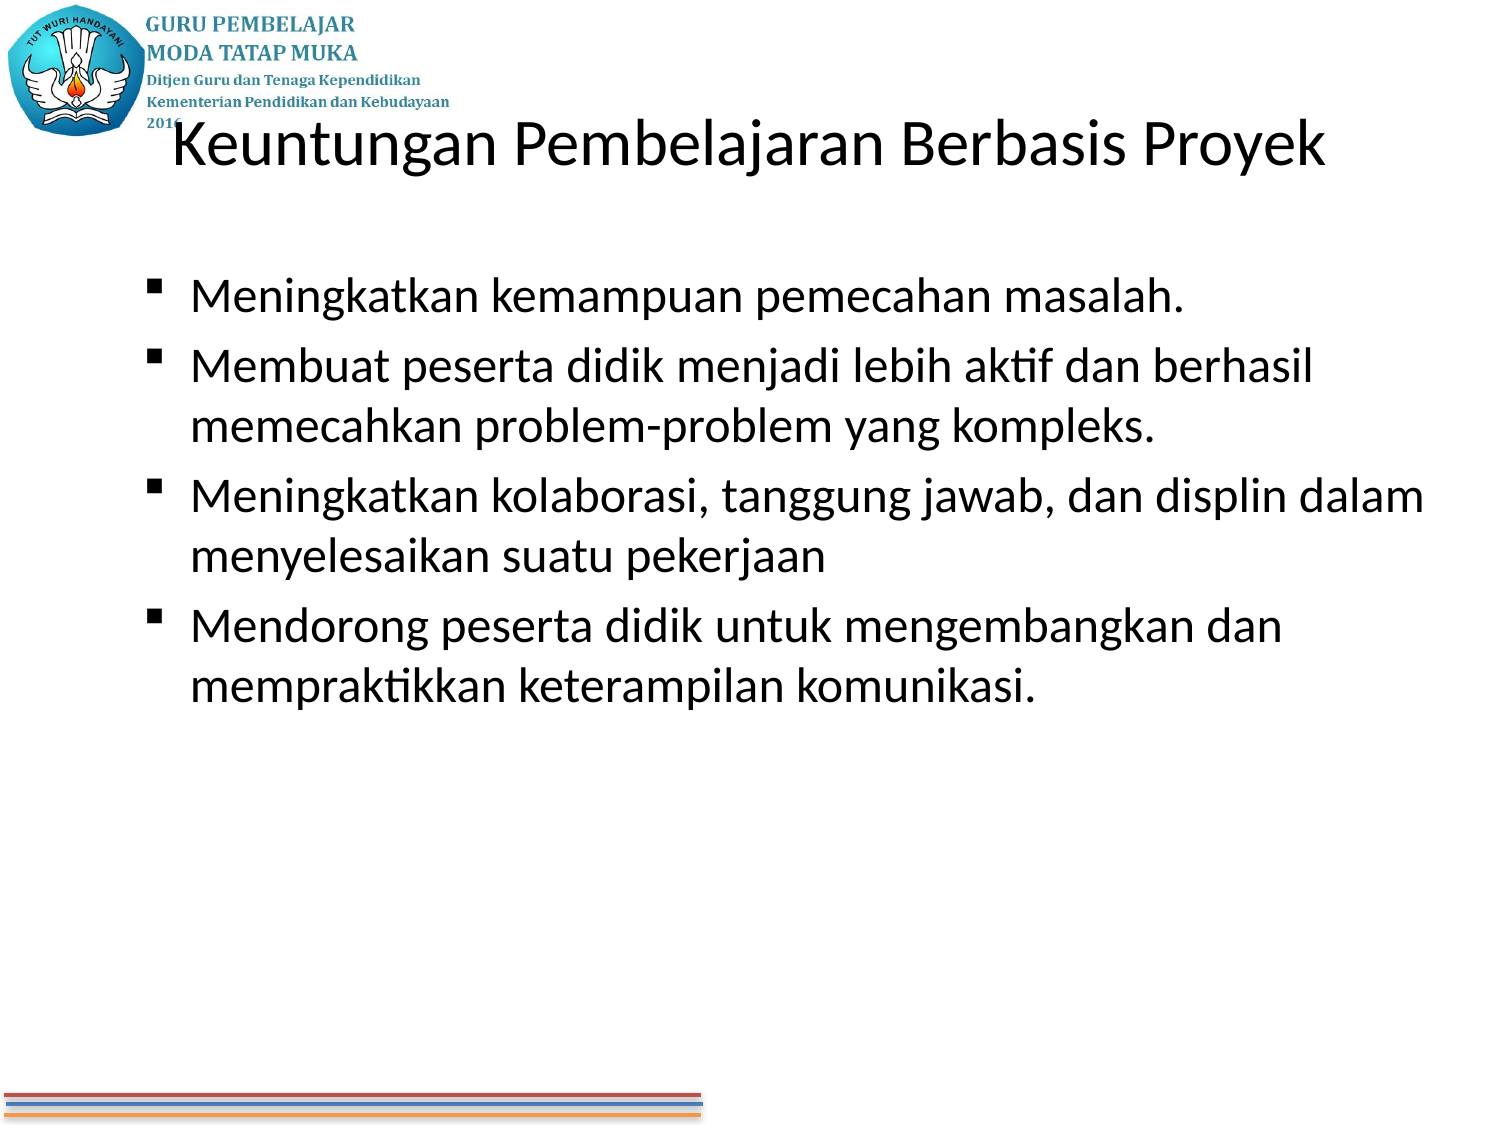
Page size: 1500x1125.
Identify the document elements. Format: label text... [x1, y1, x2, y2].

title Keuntungan Pembelajaran Berbasis Proyek [75, 45, 1425, 233]
list Meningkatkan kemampuan pemecahan masalah. Membuat peserta didik menjadi lebih aktif dan berhasil memecahkan problem-problem yang kompleks. Meningkatkan kolaborasi, tanggung jawab, dan displin dalam menyelesaikan suatu pekerjaan Mendorong peserta didik untuk mengembangkan dan mempraktikkan keterampilan komunikasi. [53, 255, 1447, 1005]
picture [4, 0, 455, 139]
